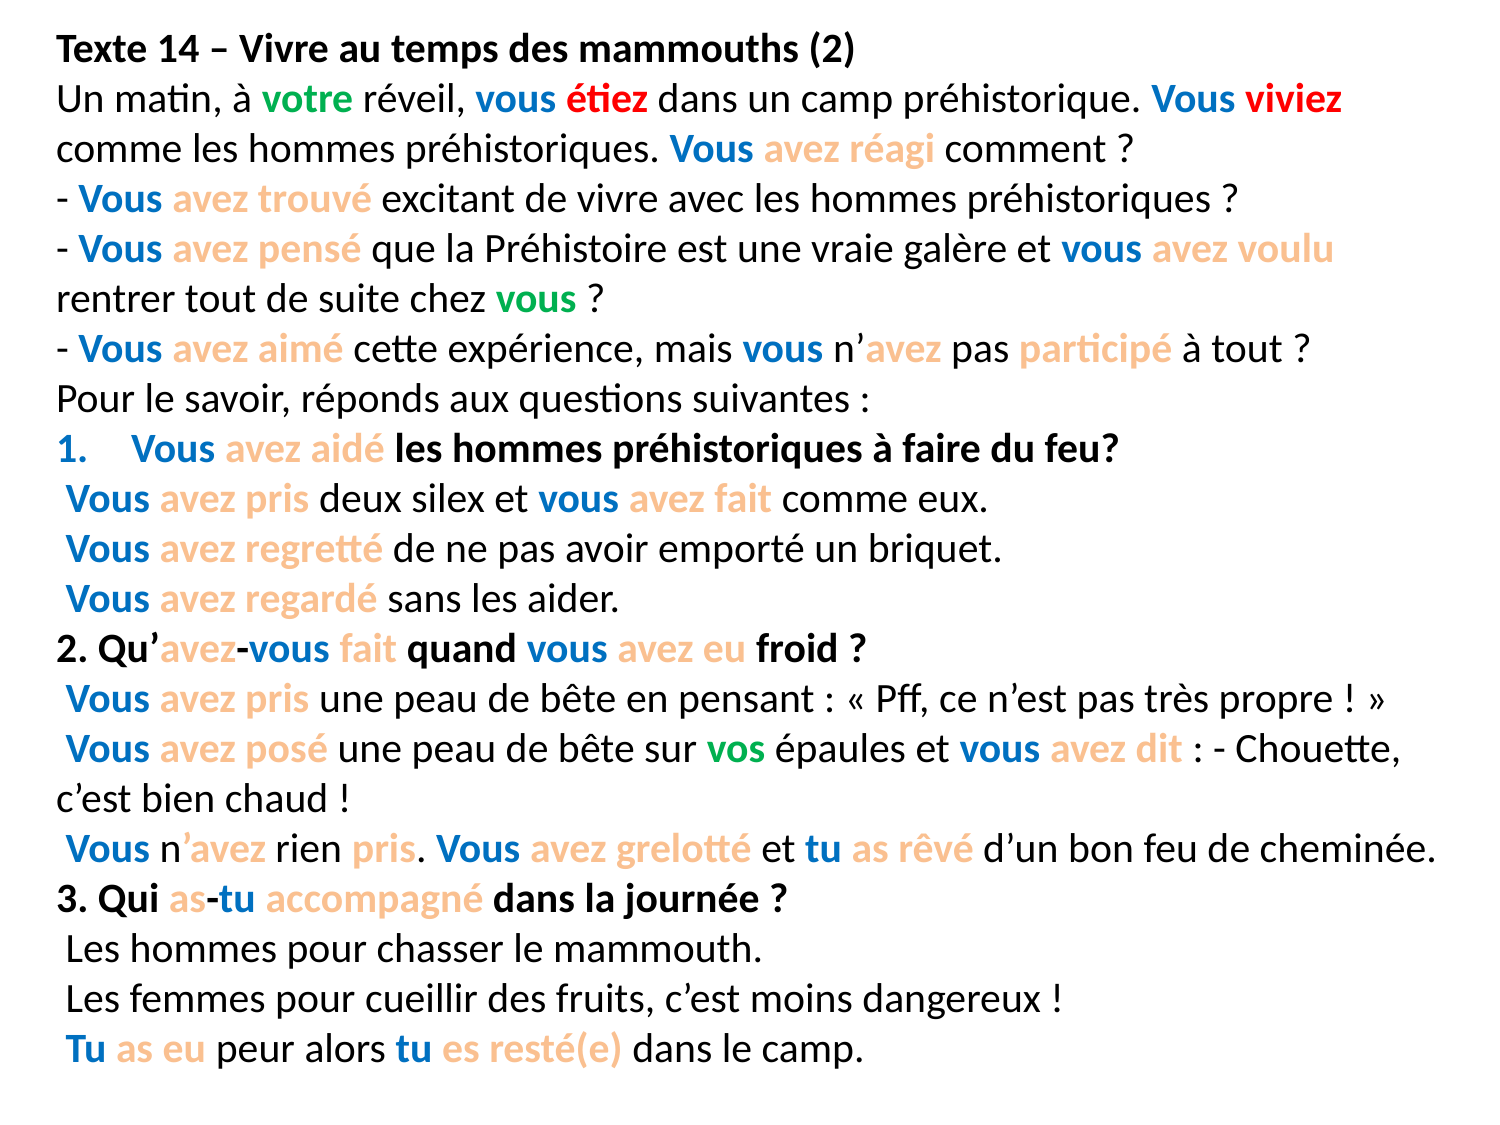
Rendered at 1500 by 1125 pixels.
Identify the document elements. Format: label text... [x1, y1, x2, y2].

text_box Texte 14 – Vivre au temps des mammouths (2) Un matin, à votre réveil, vous étiez dans un camp préhistorique. Vous viviez comme les hommes préhistoriques. Vous avez réagi comment ? - Vous avez trouvé excitant de vivre avec les hommes préhistoriques ? - Vous avez pensé que la Préhistoire est une vraie galère et vous avez voulu rentrer tout de suite chez vous ? - Vous avez aimé cette expérience, mais vous n’avez pas participé à tout ? Pour le savoir, réponds aux questions suivantes : Vous avez aidé les hommes préhistoriques à faire du feu? Vous avez pris deux silex et vous avez fait comme eux. Vous avez regretté de ne pas avoir emporté un briquet. Vous avez regardé sans les aider. 2. Qu’avez-vous fait quand vous avez eu froid ? Vous avez pris une peau de bête en pensant : « Pff, ce n’est pas très propre ! » Vous avez posé une peau de bête sur vos épaules et vous avez dit : - Chouette, c’est bien chaud ! Vous n’avez rien pris. Vous avez grelotté et tu as rêvé d’un bon feu de cheminée. 3. Qui as-tu accompagné dans la journée ? Les hommes pour chasser le mammouth. Les femmes pour cueillir des fruits, c’est moins dangereux ! Tu as eu peur alors tu es resté(e) dans le camp. [41, 13, 1471, 1079]
